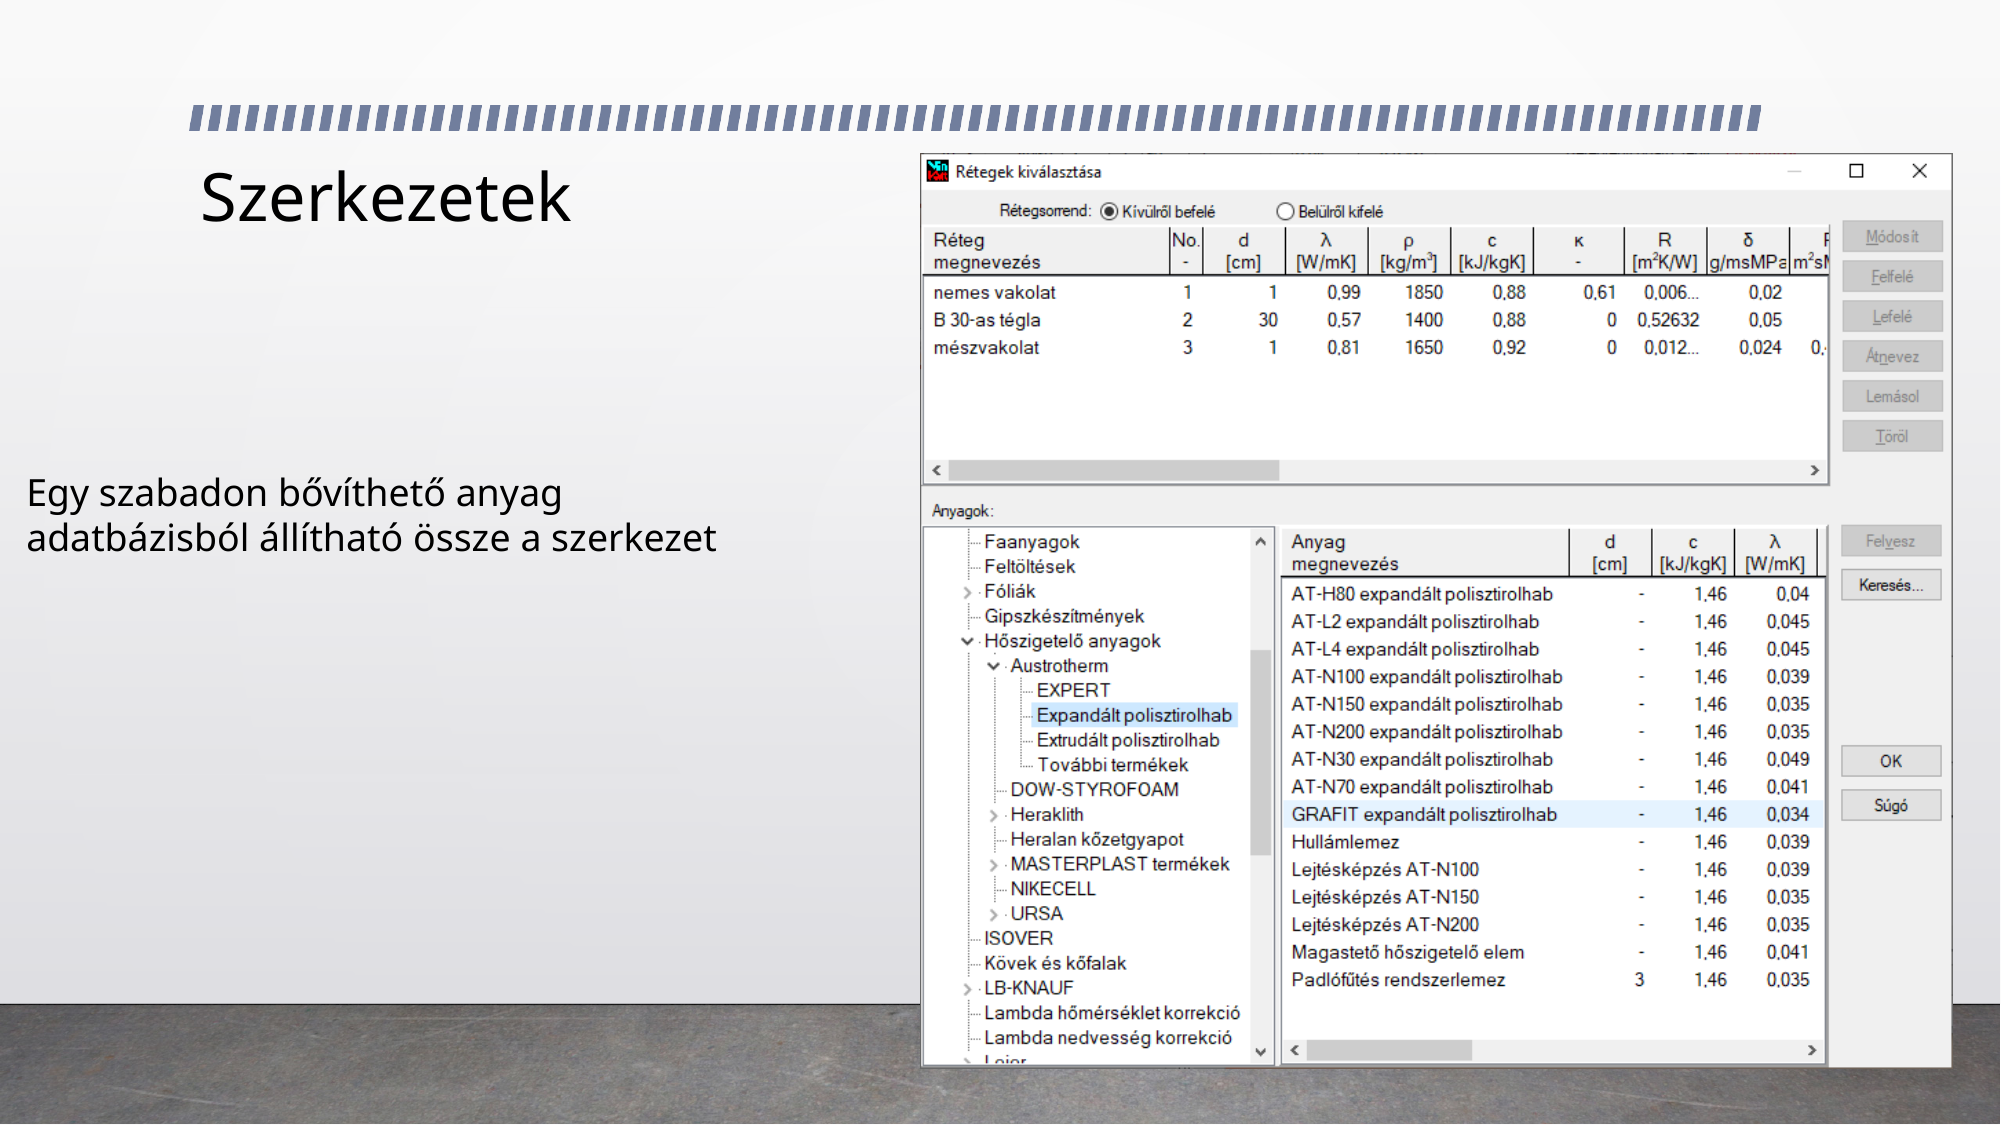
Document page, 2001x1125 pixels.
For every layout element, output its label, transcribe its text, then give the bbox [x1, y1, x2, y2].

title Szerkezetek [185, 156, 920, 329]
text_box Egy szabadon bővíthető anyag adatbázisból állítható össze a szerkezet [11, 461, 757, 566]
picture [0, 152, 2000, 1124]
